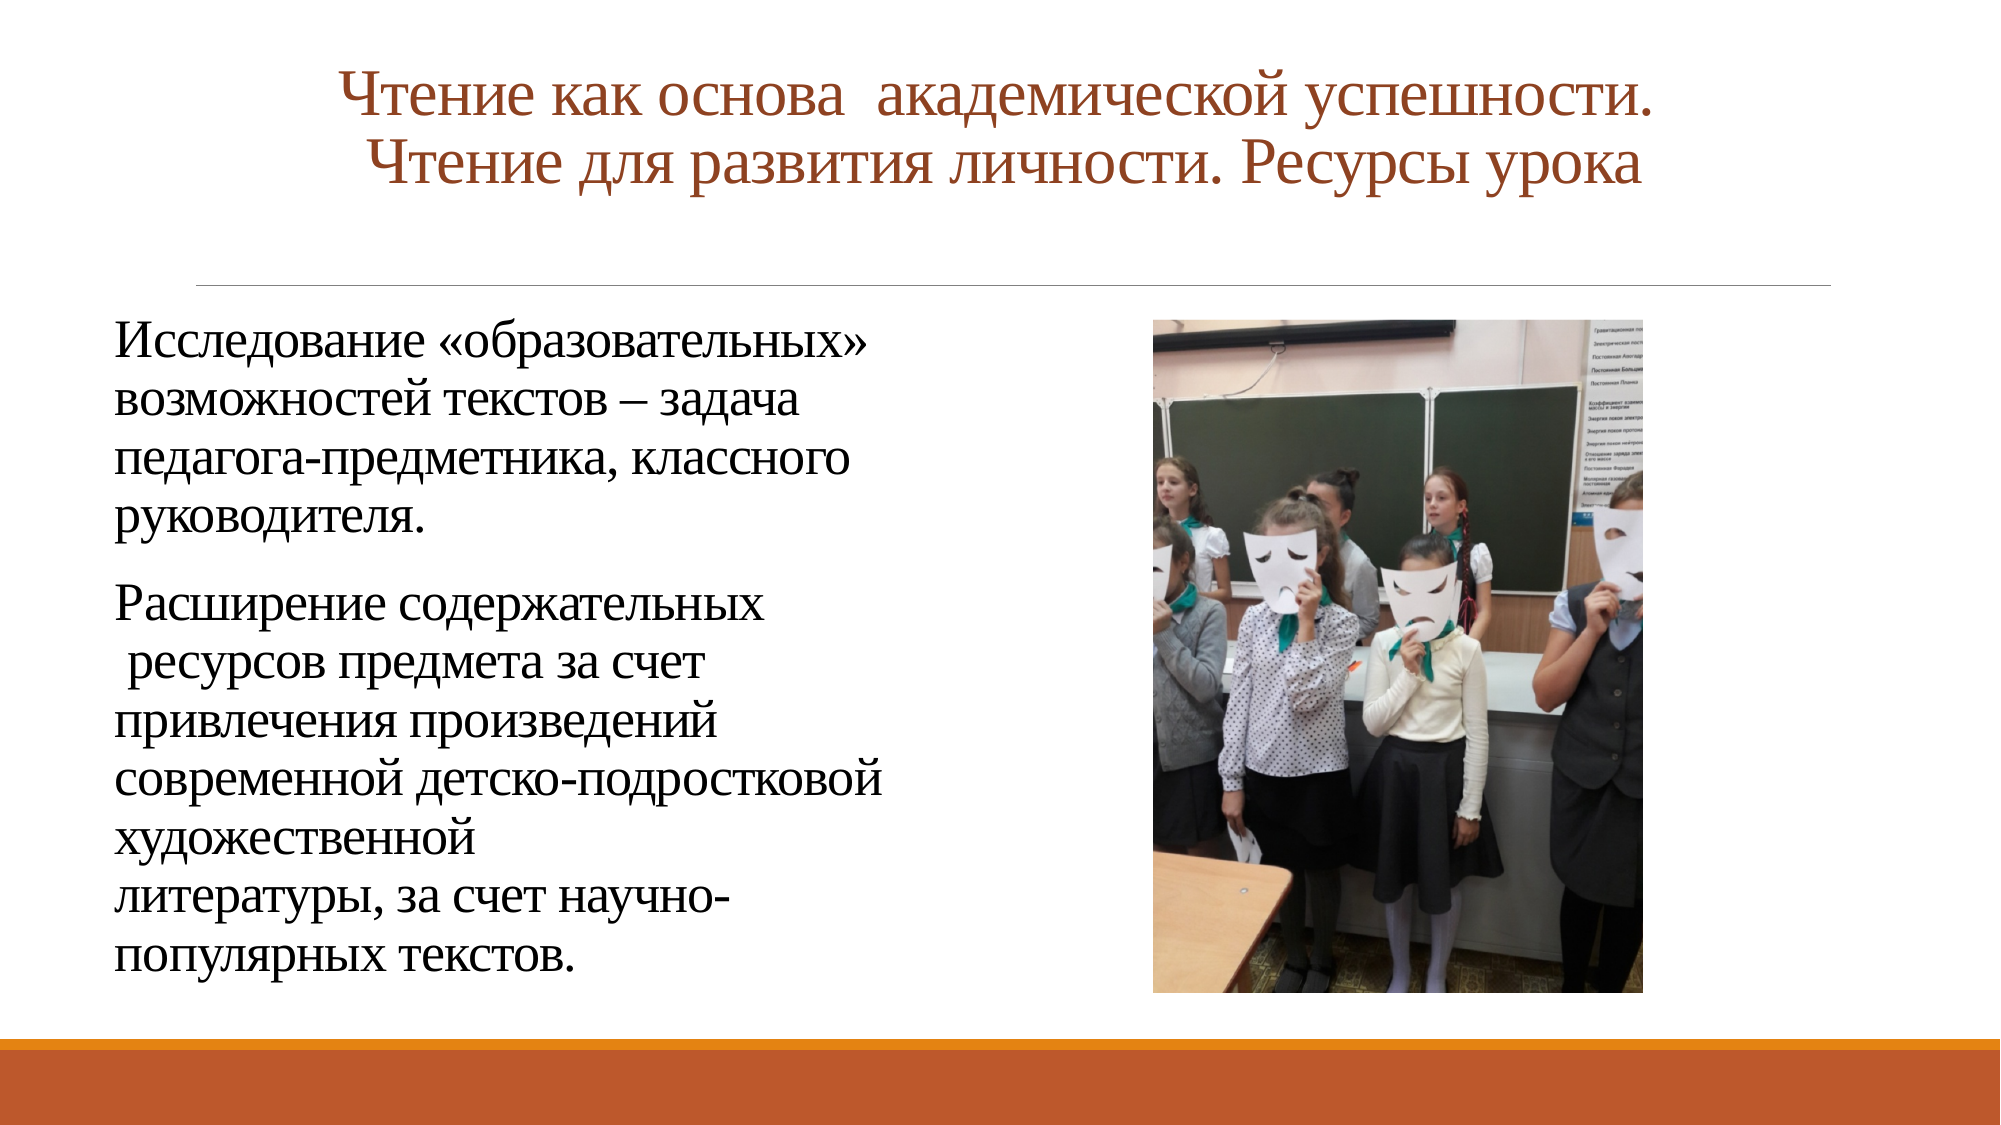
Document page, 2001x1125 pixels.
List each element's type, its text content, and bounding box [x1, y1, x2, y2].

list Исследование «образовательных» возможностей текстов – задача педагога-предметника, классного руководителя. Расширение содержательных ресурсов предмета за счет привлечения произведений современной детско-подростковой художественной литературы, за счет научно-популярных текстов. [99, 302, 990, 995]
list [1060, 410, 1735, 902]
picture [1153, 902, 1643, 993]
title Чтение как основа академической успешности. Чтение для развития личности. Ресурсы урока [180, 47, 1830, 285]
picture [1153, 320, 1643, 410]
